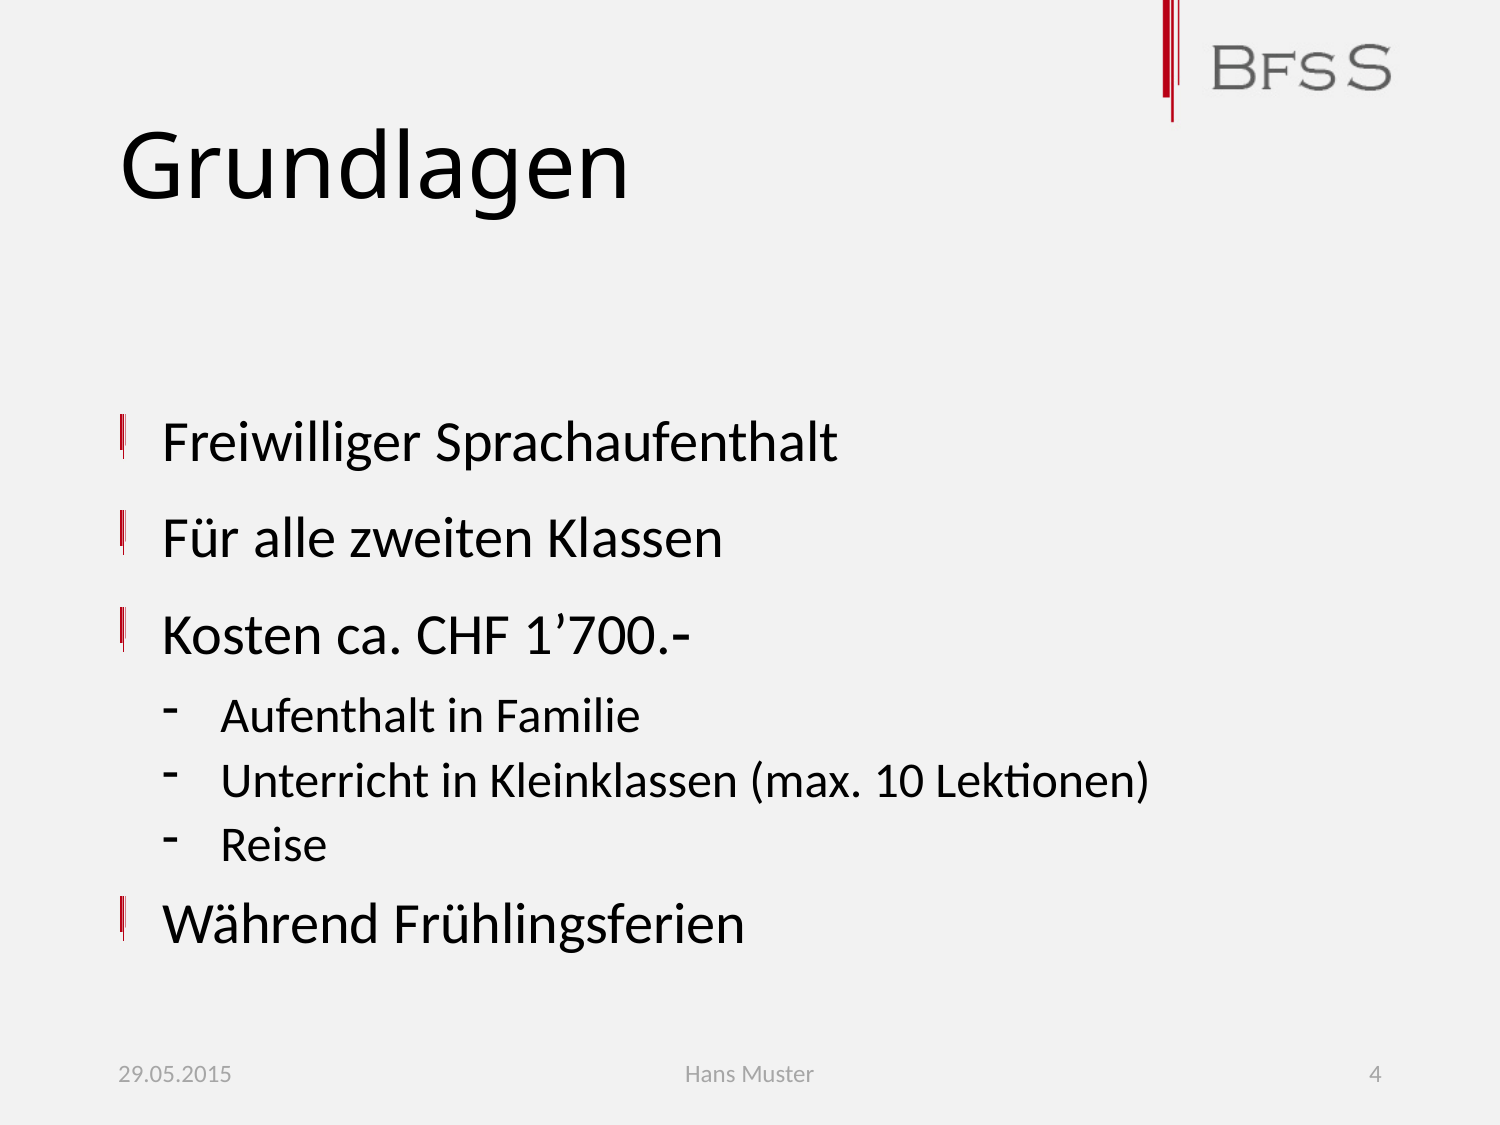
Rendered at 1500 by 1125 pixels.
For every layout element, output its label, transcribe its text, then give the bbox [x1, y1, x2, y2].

title Grundlagen [103, 59, 1397, 278]
picture [118, 510, 131, 560]
picture [118, 414, 131, 464]
slide_number 4 [1059, 1042, 1397, 1103]
picture [118, 607, 131, 657]
picture [1159, 0, 1432, 136]
picture [118, 896, 131, 946]
list Freiwilliger Sprachaufenthalt Für alle zweiten Klassen Kosten ca. CHF 1’700. Aufenthalt in Familie Unterricht in Kleinklassen (max. 10 Lektionen) Reise Während Frühlingsferien [103, 403, 1397, 1014]
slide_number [103, 1042, 441, 1103]
footer Hans Muster [496, 1042, 1004, 1103]
